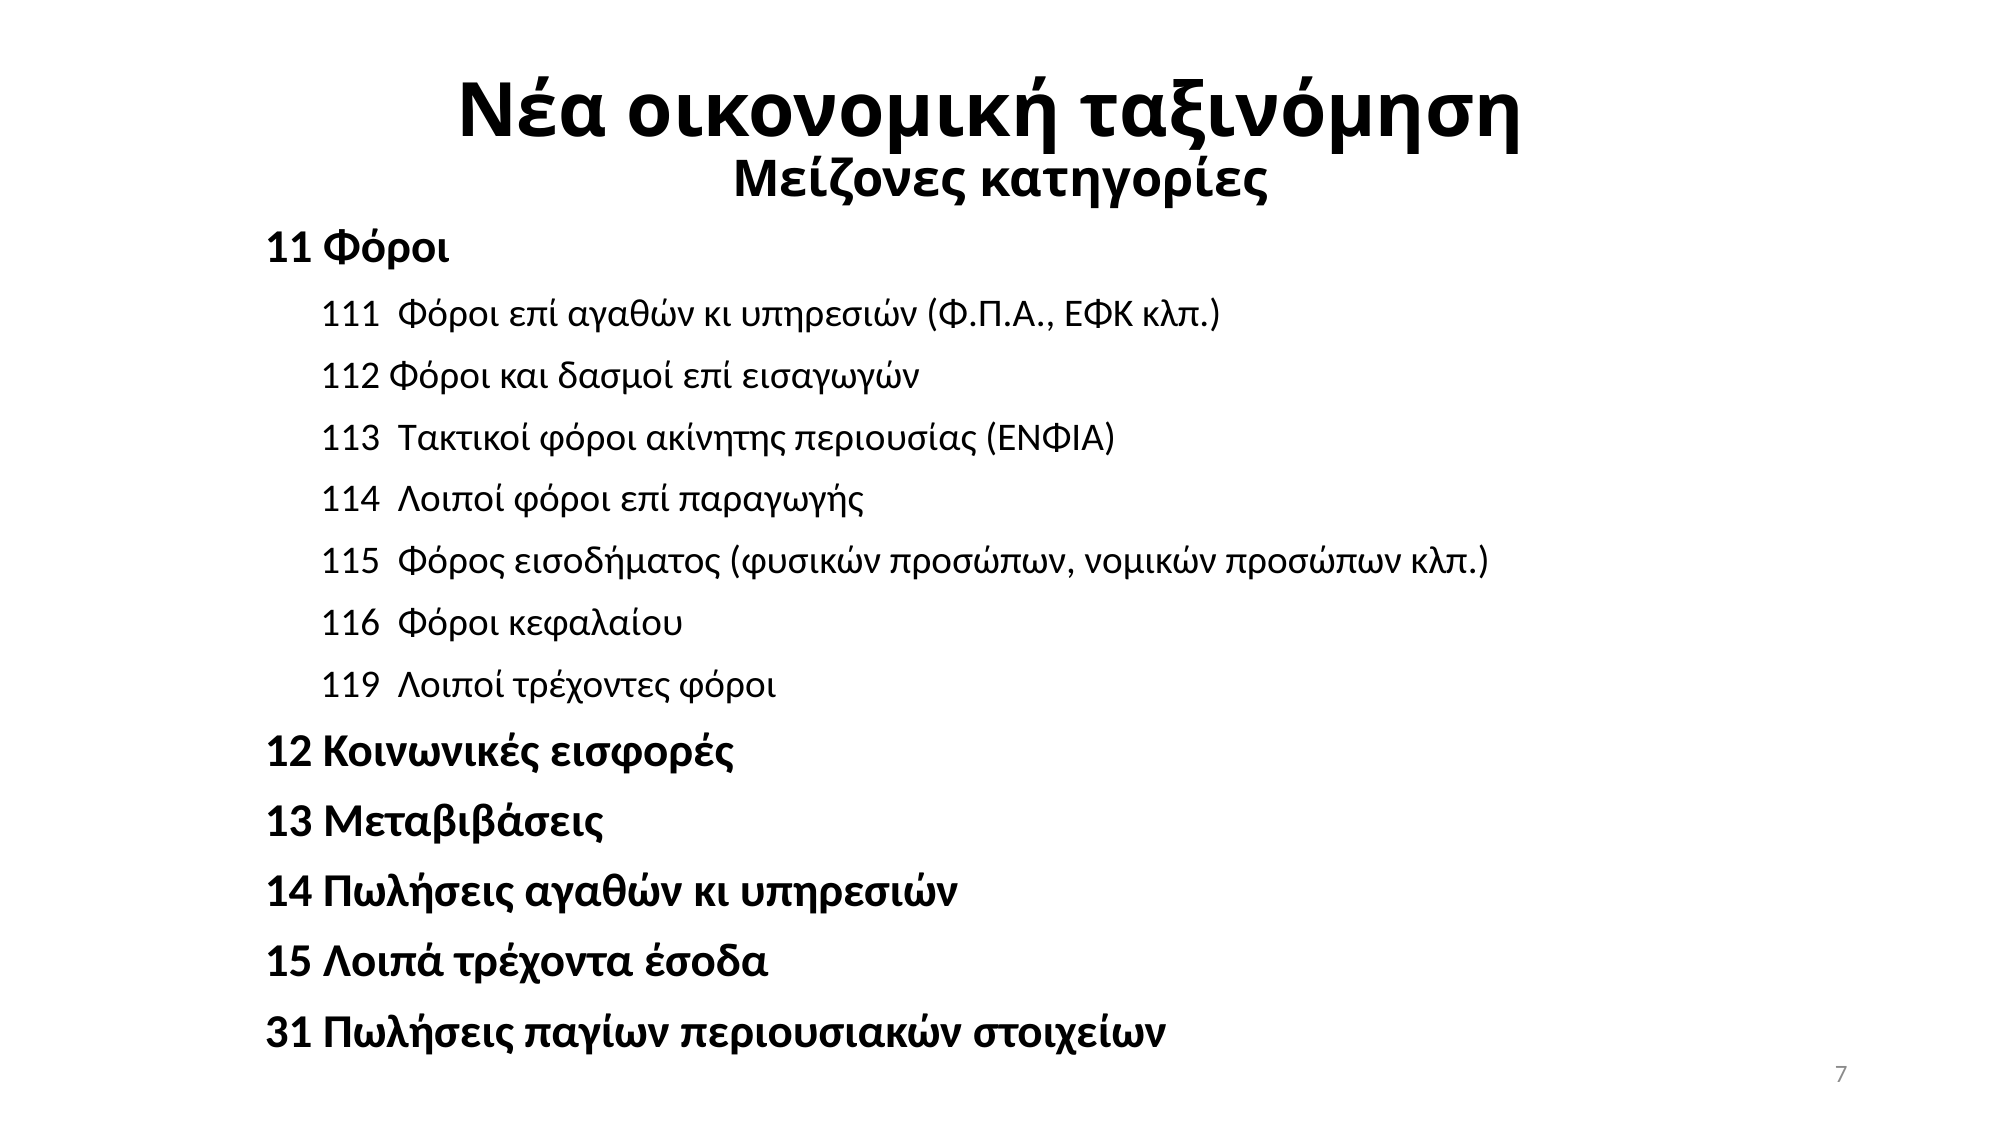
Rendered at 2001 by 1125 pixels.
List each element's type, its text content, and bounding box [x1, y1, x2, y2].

slide_number 7 [1412, 1042, 1863, 1103]
subtitle 11 Φόροι 111 Φόροι επί αγαθών κι υπηρεσιών (Φ.Π.Α., ΕΦΚ κλπ.) 112 Φόροι και δασμοί επί εισαγωγών 113 Τακτικοί φόροι ακίνητης περιουσίας (ΕΝΦΙΑ) 114 Λοιποί φόροι επί παραγωγής 115 Φόρος εισοδήματος (φυσικών προσώπων, νομικών προσώπων κλπ.) 116 Φόροι κεφαλαίου 119 Λοιποί τρέχοντες φόροι 12 Κοινωνικές εισφορές 13 Μεταβιβάσεις 14 Πωλήσεις αγαθών κι υπηρεσιών 15 Λοιπά τρέχοντα έσοδα 31 Πωλήσεις παγίων περιουσιακών στοιχείων [249, 214, 1750, 1067]
title Νέα οικονομική ταξινόμηση Μείζονες κατηγορίες [249, 63, 1750, 214]
